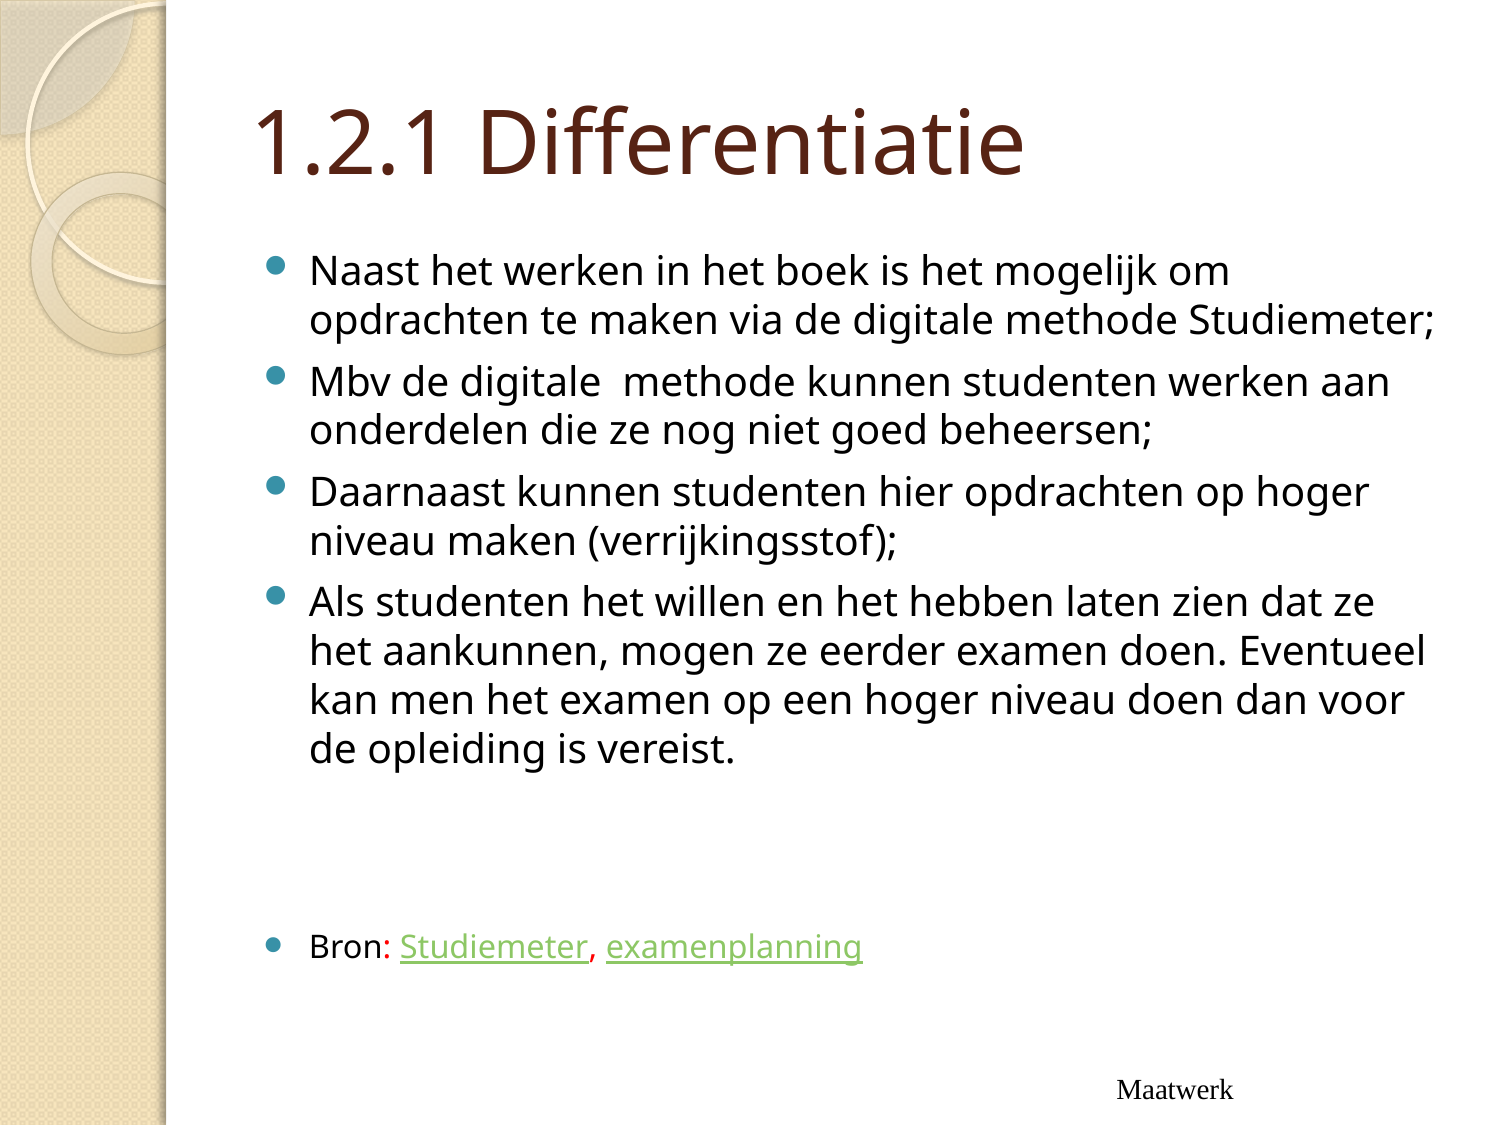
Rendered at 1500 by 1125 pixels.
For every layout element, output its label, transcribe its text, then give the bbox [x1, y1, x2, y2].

footer Maatwerk [937, 1034, 1413, 1113]
list Naast het werken in het boek is het mogelijk om opdrachten te maken via de digitale methode Studiemeter; Mbv de digitale methode kunnen studenten werken aan onderdelen die ze nog niet goed beheersen; Daarnaast kunnen studenten hier opdrachten op hoger niveau maken (verrijkingsstof); Als studenten het willen en het hebben laten zien dat ze het aankunnen, mogen ze eerder examen doen. Eventueel kan men het examen op een hoger niveau doen dan voor de opleiding is vereist. Bron: Studiemeter, examenplanning [235, 237, 1466, 1025]
title 1.2.1 Differentiatie [235, 45, 1466, 233]
